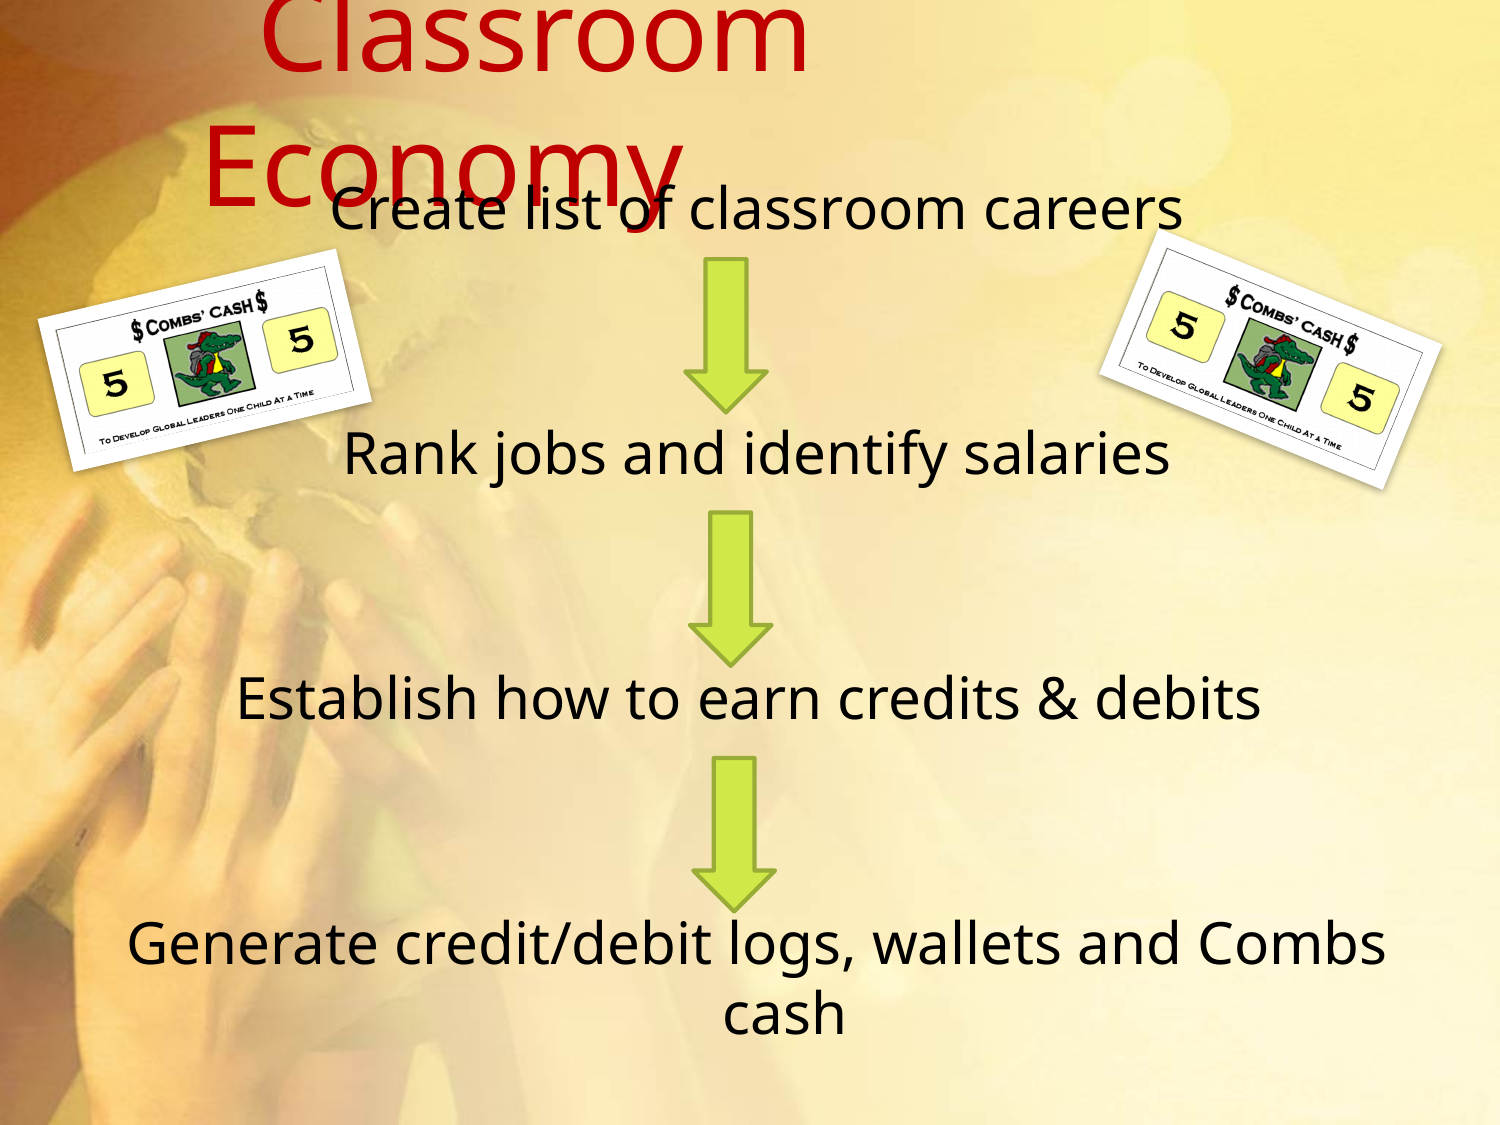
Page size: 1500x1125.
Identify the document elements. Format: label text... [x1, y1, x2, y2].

title Classroom Economy [184, 0, 1309, 163]
text_box [683, 257, 769, 415]
list Create list of classroom careers Rank jobs and identify salaries Establish how to earn credits & debits Generate credit/debit logs, wallets and Combs cash [102, 163, 1412, 907]
text_box [691, 755, 777, 914]
text_box [687, 510, 774, 668]
picture [0, 0, 1500, 1125]
picture [1119, 248, 1422, 470]
